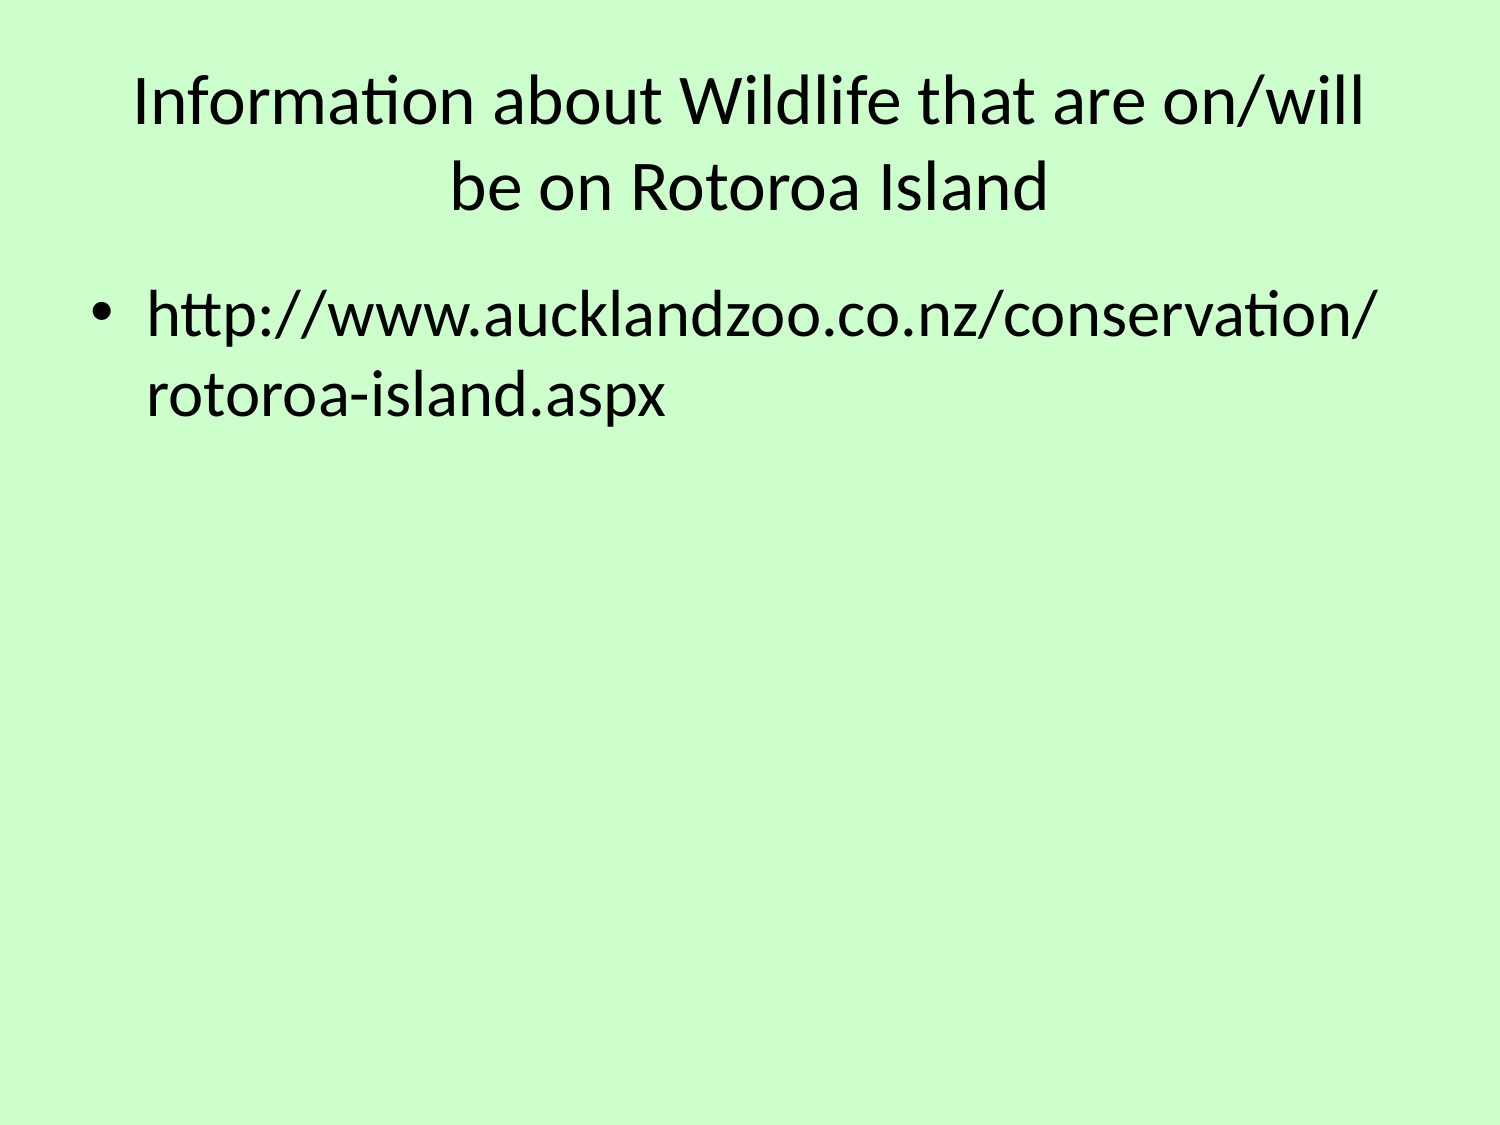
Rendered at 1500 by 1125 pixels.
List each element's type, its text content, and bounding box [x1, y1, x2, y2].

title Information about Wildlife that are on/will be on Rotoroa Island [75, 45, 1425, 233]
list http://www.aucklandzoo.co.nz/conservation/rotoroa-island.aspx [75, 262, 1425, 1005]
